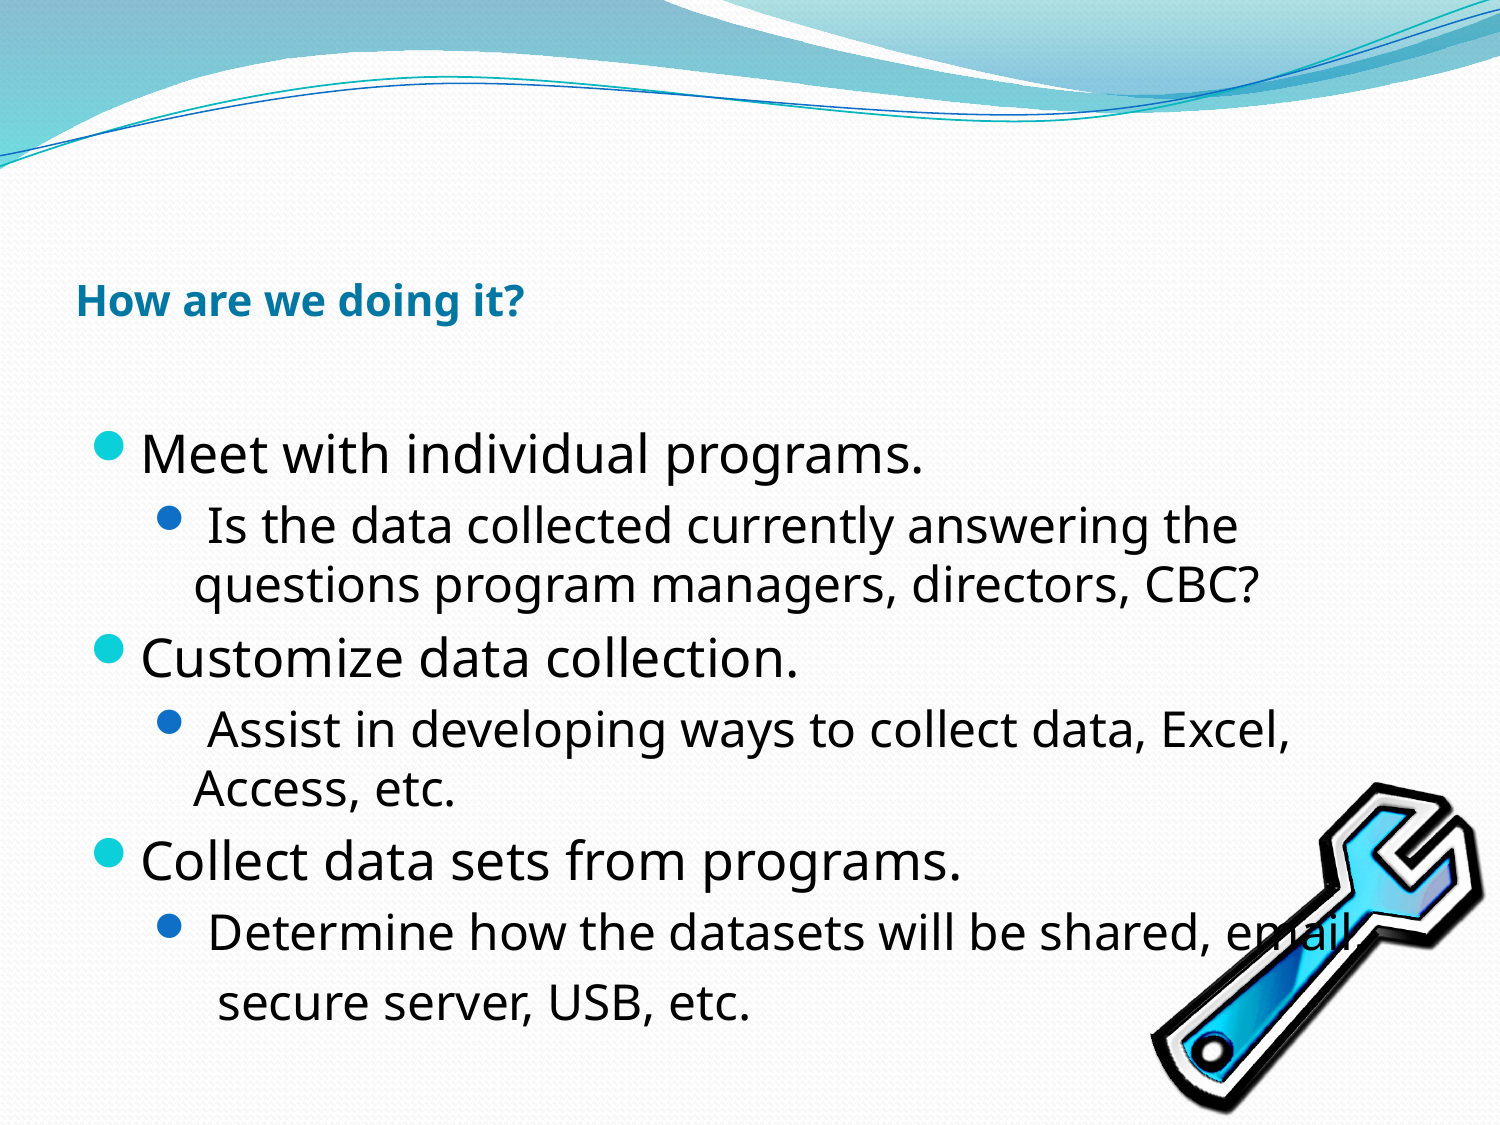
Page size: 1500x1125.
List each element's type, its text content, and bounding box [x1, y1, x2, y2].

picture [1146, 774, 1497, 1125]
list Meet with individual programs. Is the data collected currently answering the questions program managers, directors, CBC? Customize data collection. Assist in developing ways to collect data, Excel, Access, etc. Collect data sets from programs. Determine how the datasets will be shared, email, secure server, USB, etc. [75, 337, 1425, 1038]
title How are we doing it? [75, 115, 1425, 325]
